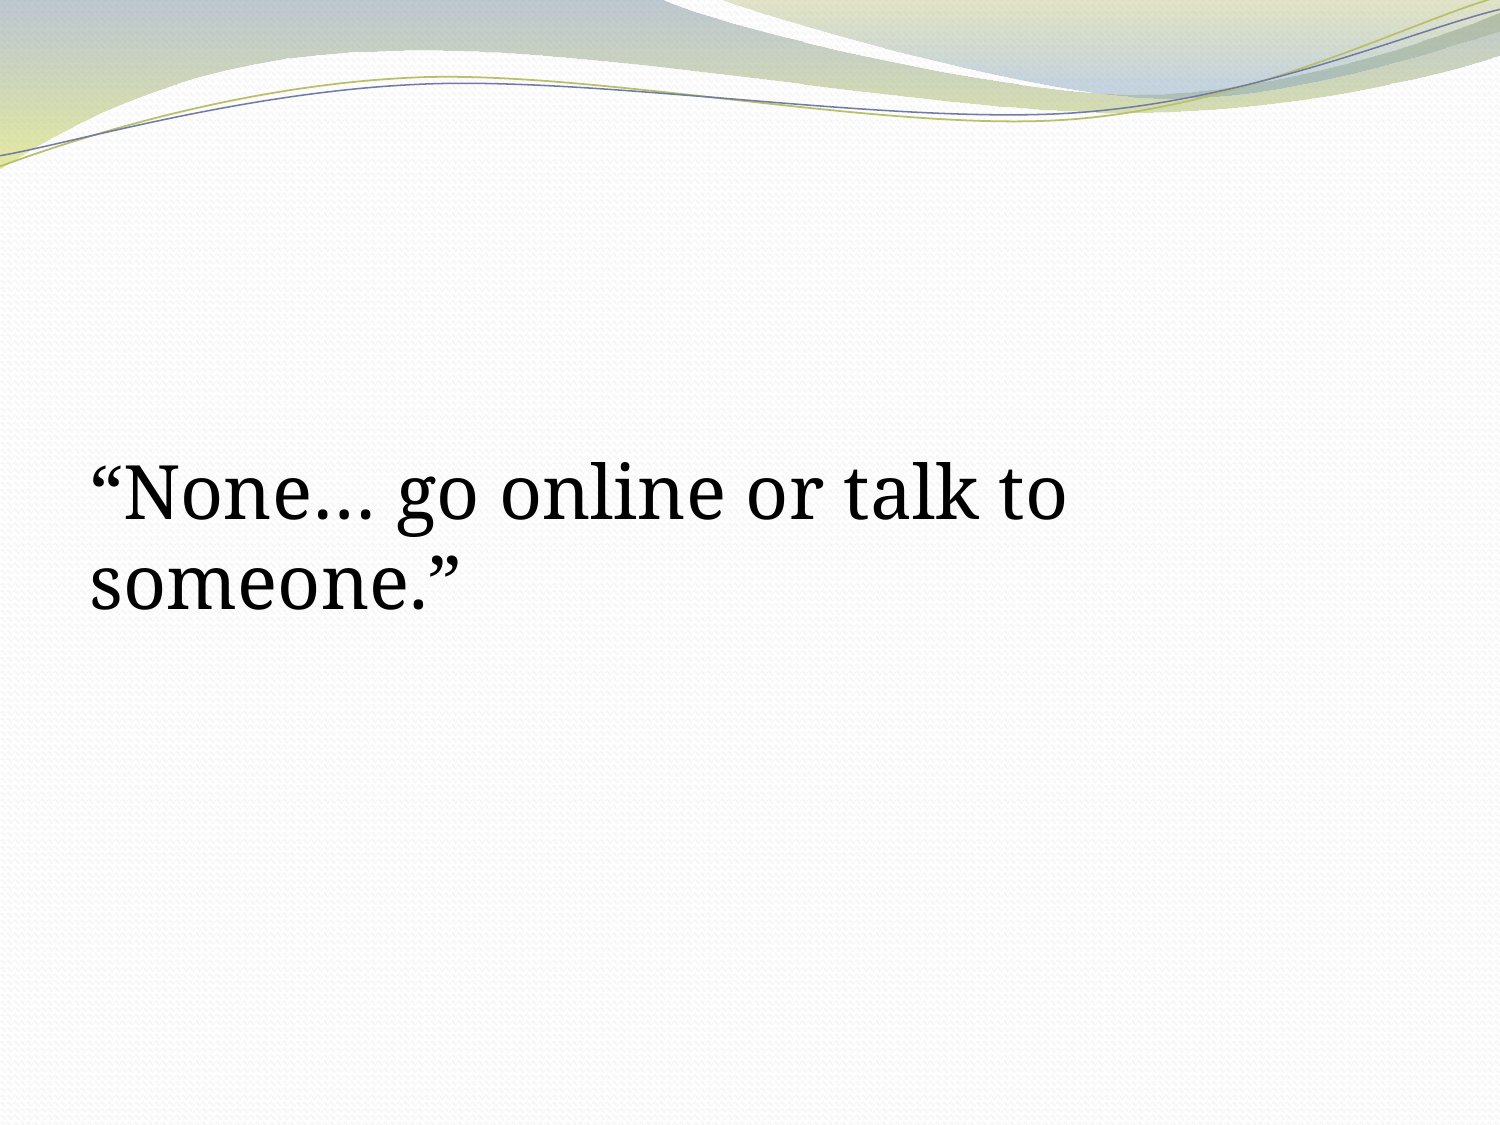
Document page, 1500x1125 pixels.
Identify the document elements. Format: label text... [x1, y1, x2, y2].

text_box “None… go online or talk to someone.” [74, 437, 1413, 633]
